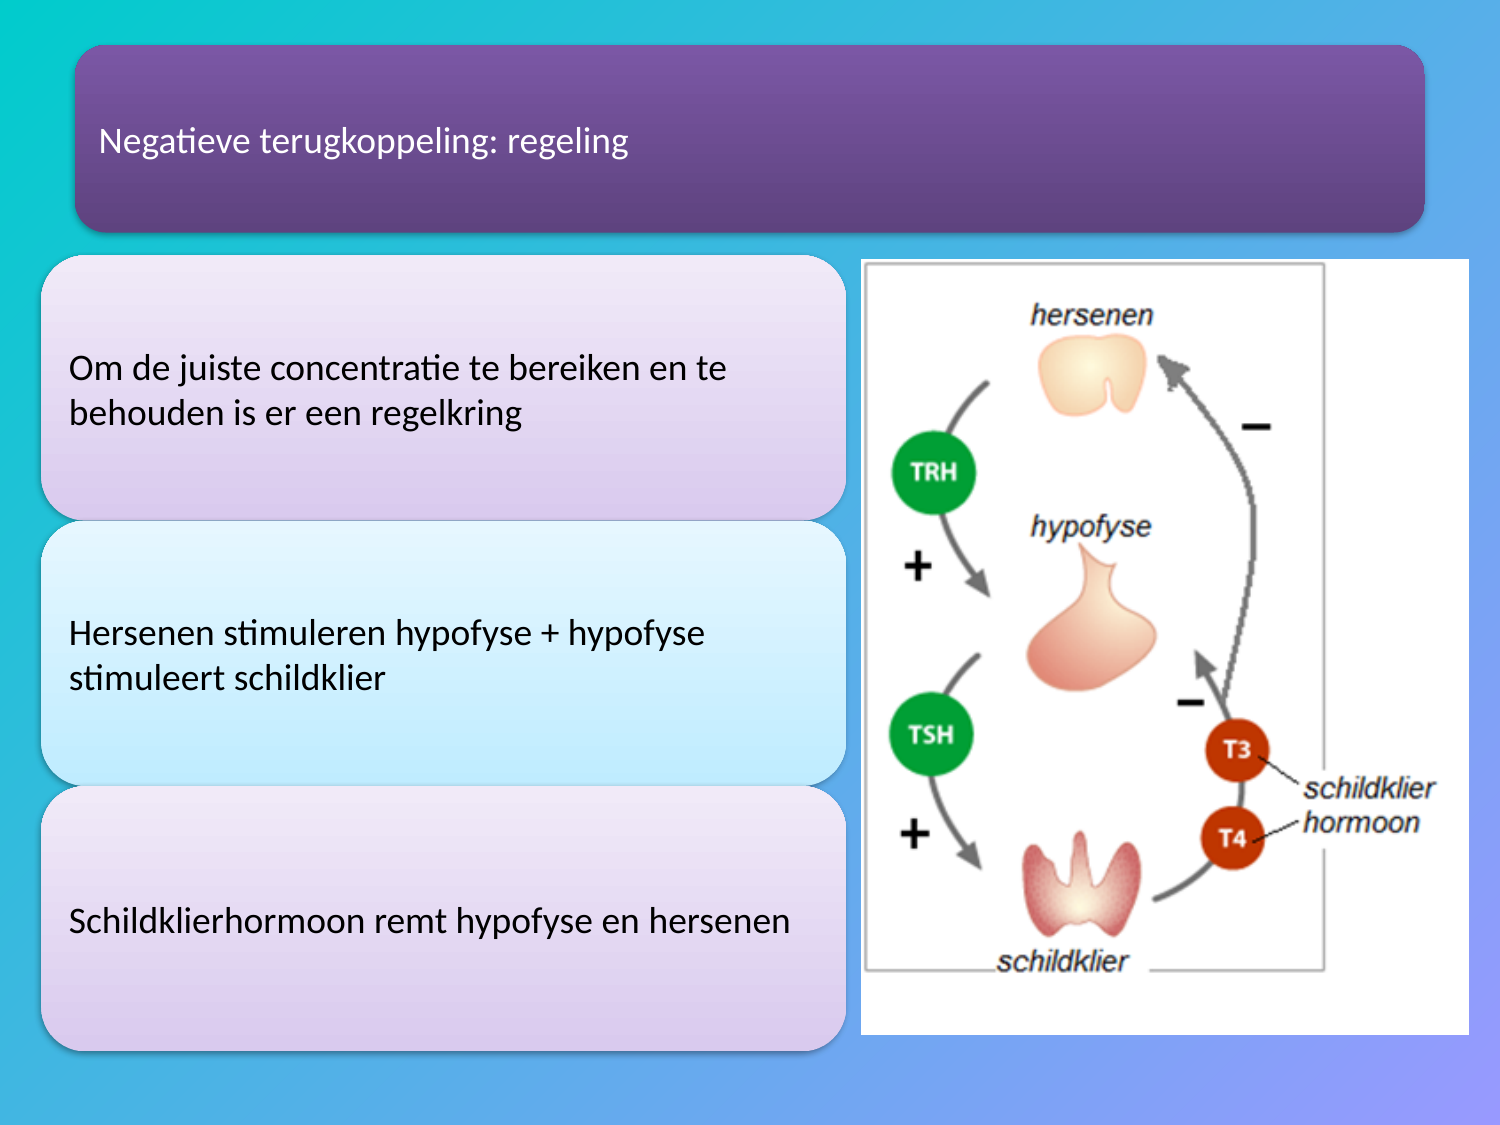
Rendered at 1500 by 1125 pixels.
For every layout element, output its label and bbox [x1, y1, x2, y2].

picture [861, 259, 1469, 1036]
text_box [74, 44, 1426, 233]
list [40, 255, 847, 1052]
